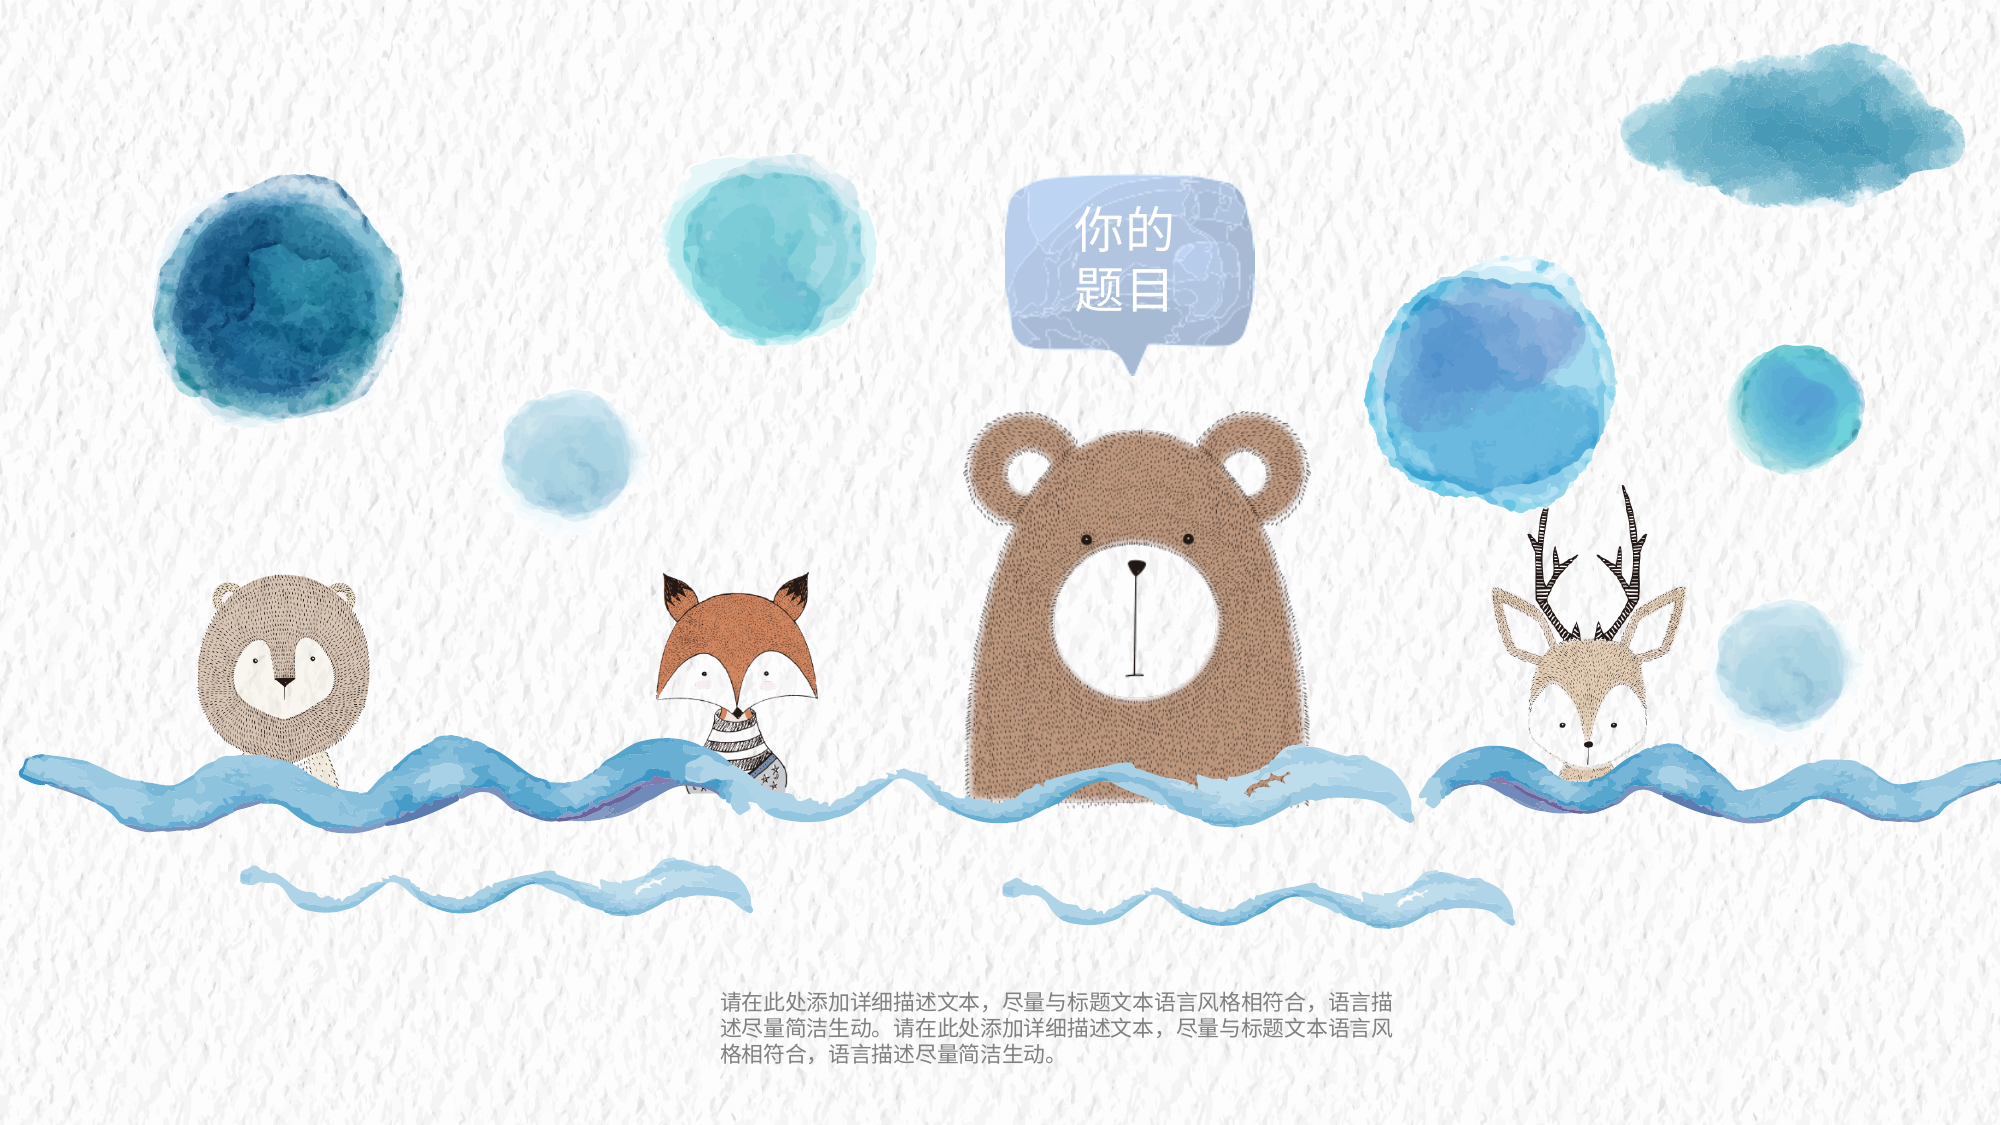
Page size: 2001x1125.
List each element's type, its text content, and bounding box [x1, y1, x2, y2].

picture [0, 0, 2000, 1125]
text_box 请在此处添加详细描述文本，尽量与标题文本语言风格相符合，语言描述尽量简洁生动。请在此处添加详细描述文本，尽量与标题文本语言风格相符合，语言描述尽量简洁生动。 [705, 954, 1431, 1101]
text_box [1005, 174, 1255, 376]
